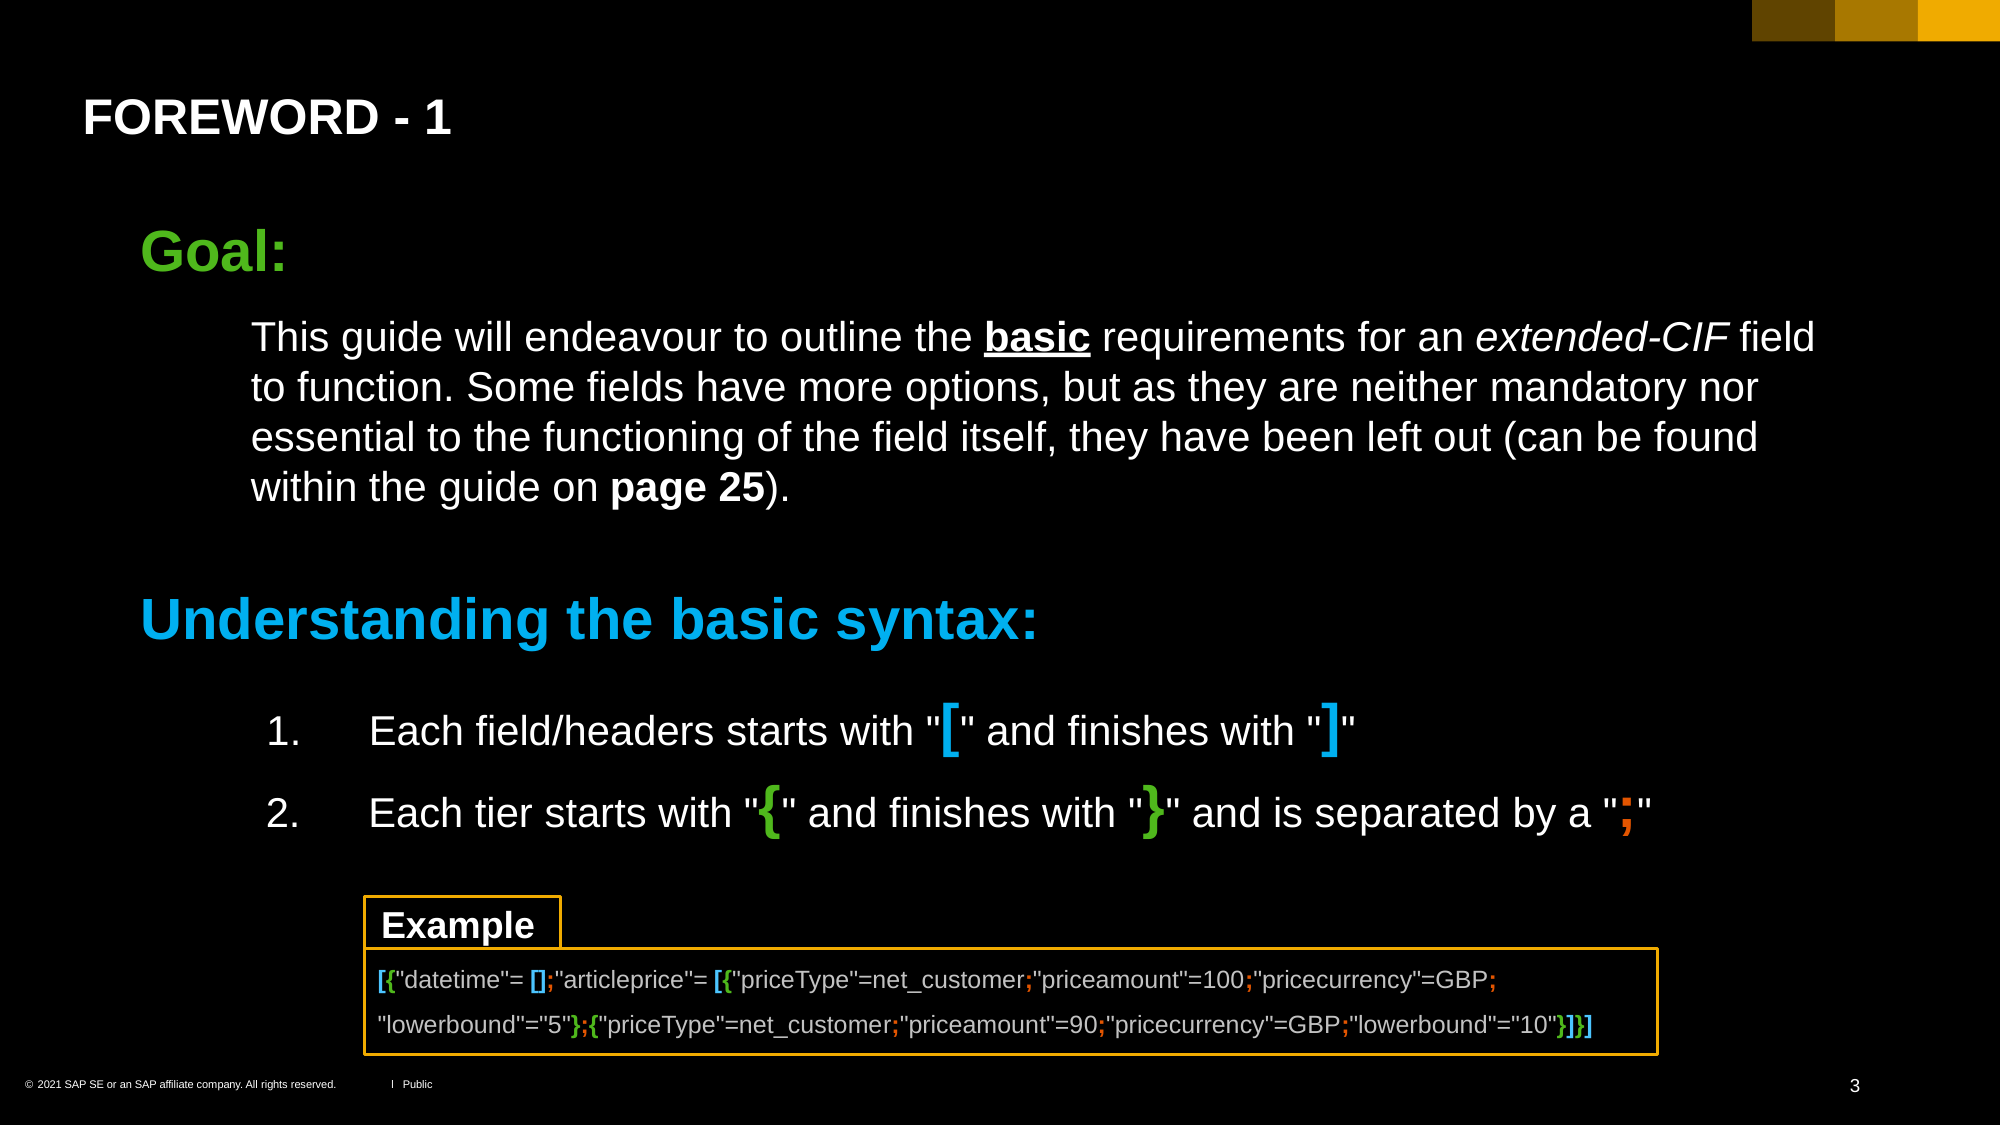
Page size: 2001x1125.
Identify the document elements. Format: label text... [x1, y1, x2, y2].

text_box Understanding the basic syntax: [140, 581, 1042, 652]
text_box [{"datetime"=[];"articleprice"=[{"priceType"=net_customer;"priceamount"=100;"pricecurrency"=GBP; "lowerbound"="5"};{"priceType"=net_customer;"priceamount"=90;"pricecurrency"=GBP;"lowerbound"="10"}]}] [377, 963, 1593, 1039]
text_box 2. Each tier starts with "{" and finishes with "}" and is separated by a ";" [265, 769, 1652, 840]
text_box [1919, 0, 2000, 42]
text_box [1836, 0, 1919, 42]
text_box [364, 896, 561, 949]
text_box 1. Each field/headers starts with "[" and finishes with "]" [266, 686, 1356, 757]
text_box [0, 0, 2000, 1125]
text_box [1751, 0, 1836, 42]
text_box Goal: [140, 213, 290, 284]
text_box ©2021 SAP SE or an SAP affiliate company. All rights reserved. ǀ Public 3 [25, 1073, 1976, 1096]
text_box [364, 947, 1658, 1055]
text_box FOREWORD-1 [82, 84, 452, 145]
text_box This guide will endeavour to outline thebasicrequirements for anextended-CIFfield to function. Some fields have more options, but as they are neither mandatory nor essential to the functioning of the field itself, they have been left out (can be found within the guide onpage 25). [250, 309, 1816, 510]
text_box Example [381, 900, 536, 946]
